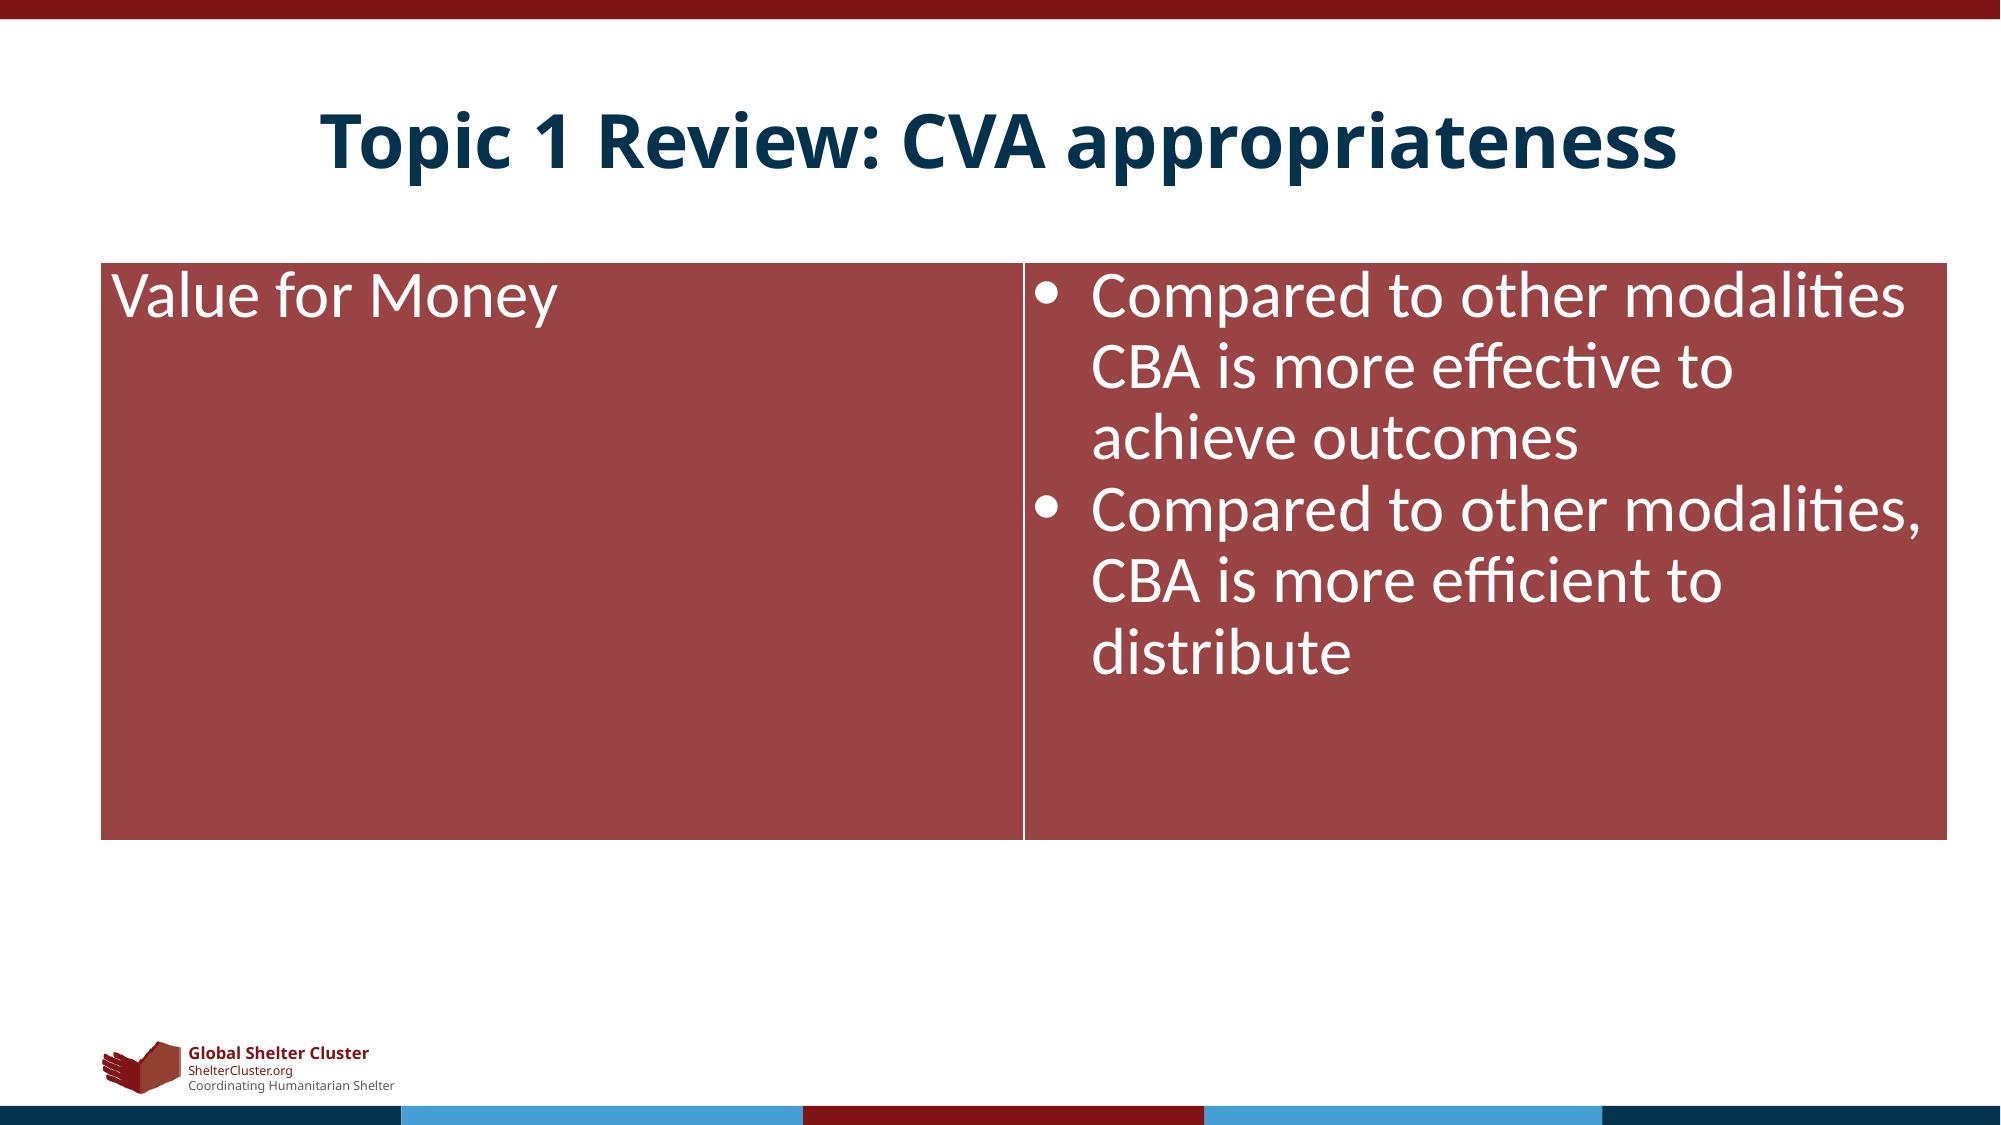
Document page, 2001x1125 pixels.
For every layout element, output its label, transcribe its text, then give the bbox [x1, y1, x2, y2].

title Topic 1 Review: CVA appropriateness [99, 45, 1900, 233]
table_header Compared to other modalities CBA is more effective to achieve outcomes Compared to other modalities, CBA is more efficient to distribute [1025, 263, 1947, 840]
table_header Value for Money [101, 263, 1023, 840]
picture [102, 1041, 181, 1094]
